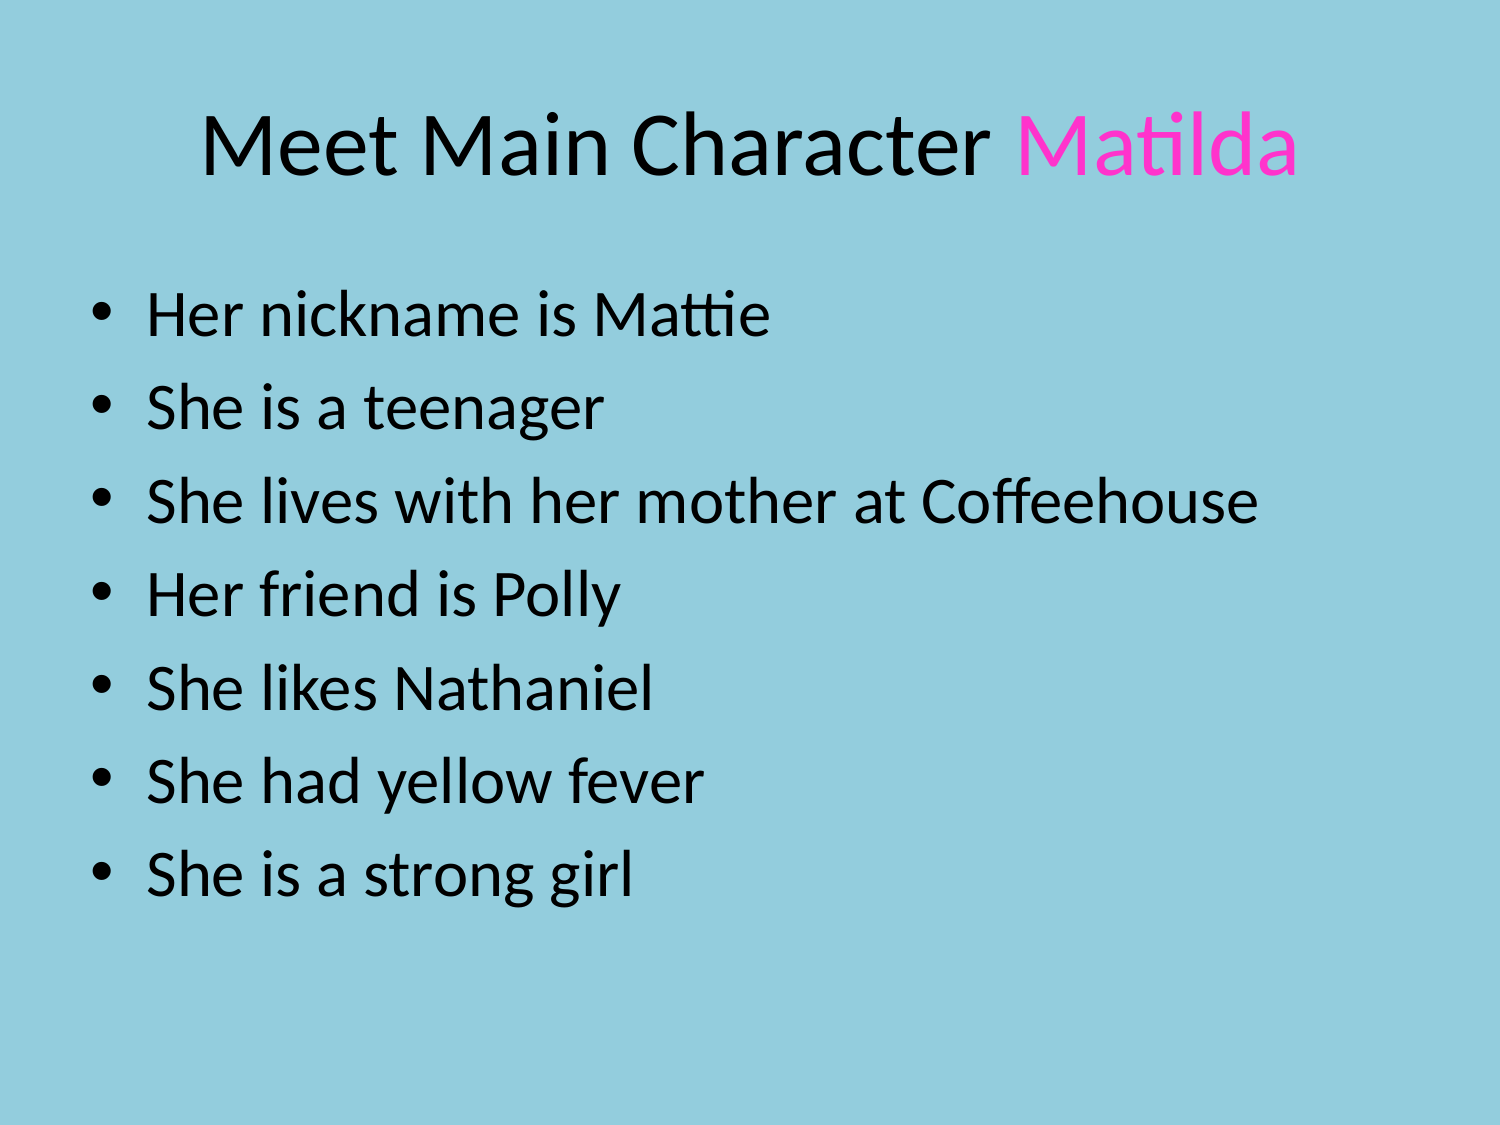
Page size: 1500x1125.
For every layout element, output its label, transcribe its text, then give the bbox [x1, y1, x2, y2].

title Meet Main Character Matilda [75, 45, 1425, 233]
list Her nickname is Mattie She is a teenager She lives with her mother at Coffeehouse Her friend is Polly She likes Nathaniel She had yellow fever She is a strong girl [75, 262, 1425, 1005]
